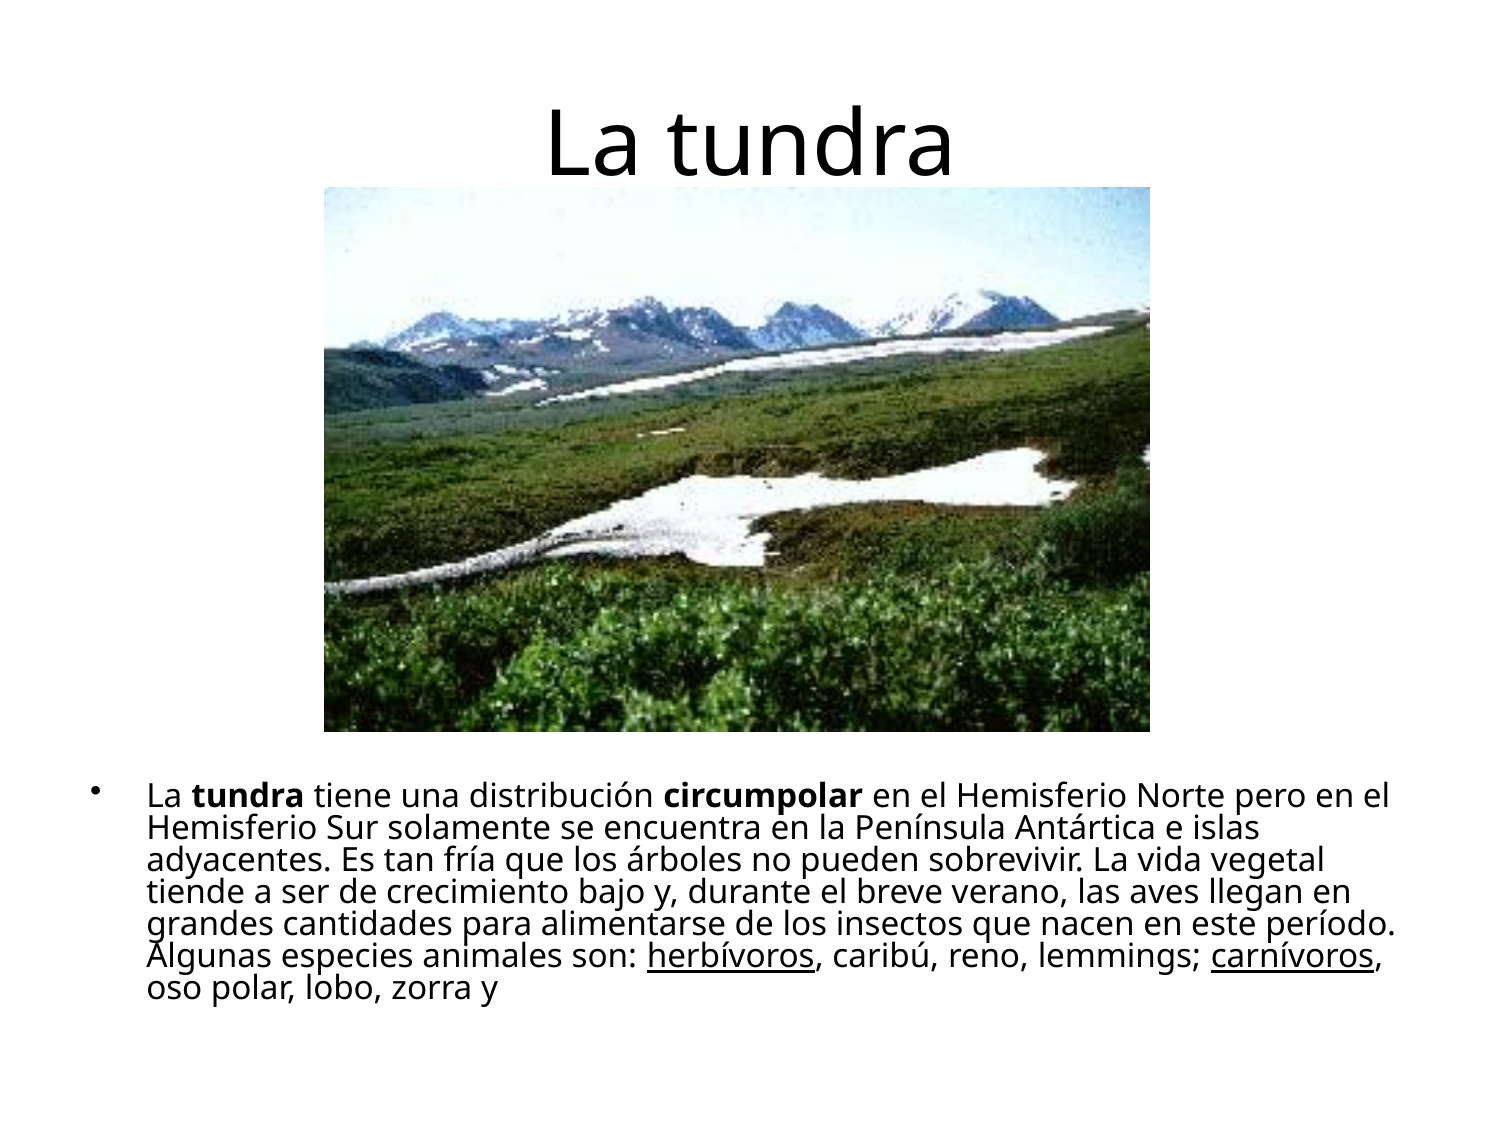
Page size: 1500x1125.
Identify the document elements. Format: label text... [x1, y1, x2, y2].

list La tundra tiene una distribución circumpolar en el Hemisferio Norte pero en el Hemisferio Sur solamente se encuentra en la Península Antártica e islas adyacentes. Es tan fría que los árboles no pueden sobrevivir. La vida vegetal tiende a ser de crecimiento bajo y, durante el breve verano, las aves llegan en grandes cantidades para alimentarse de los insectos que nacen en este período. Algunas especies animales son: herbívoros, caribú, reno, lemmings; carnívoros, oso polar, lobo, zorra y [74, 774, 1426, 1006]
picture [324, 187, 1151, 733]
title La tundra [74, 44, 1426, 233]
